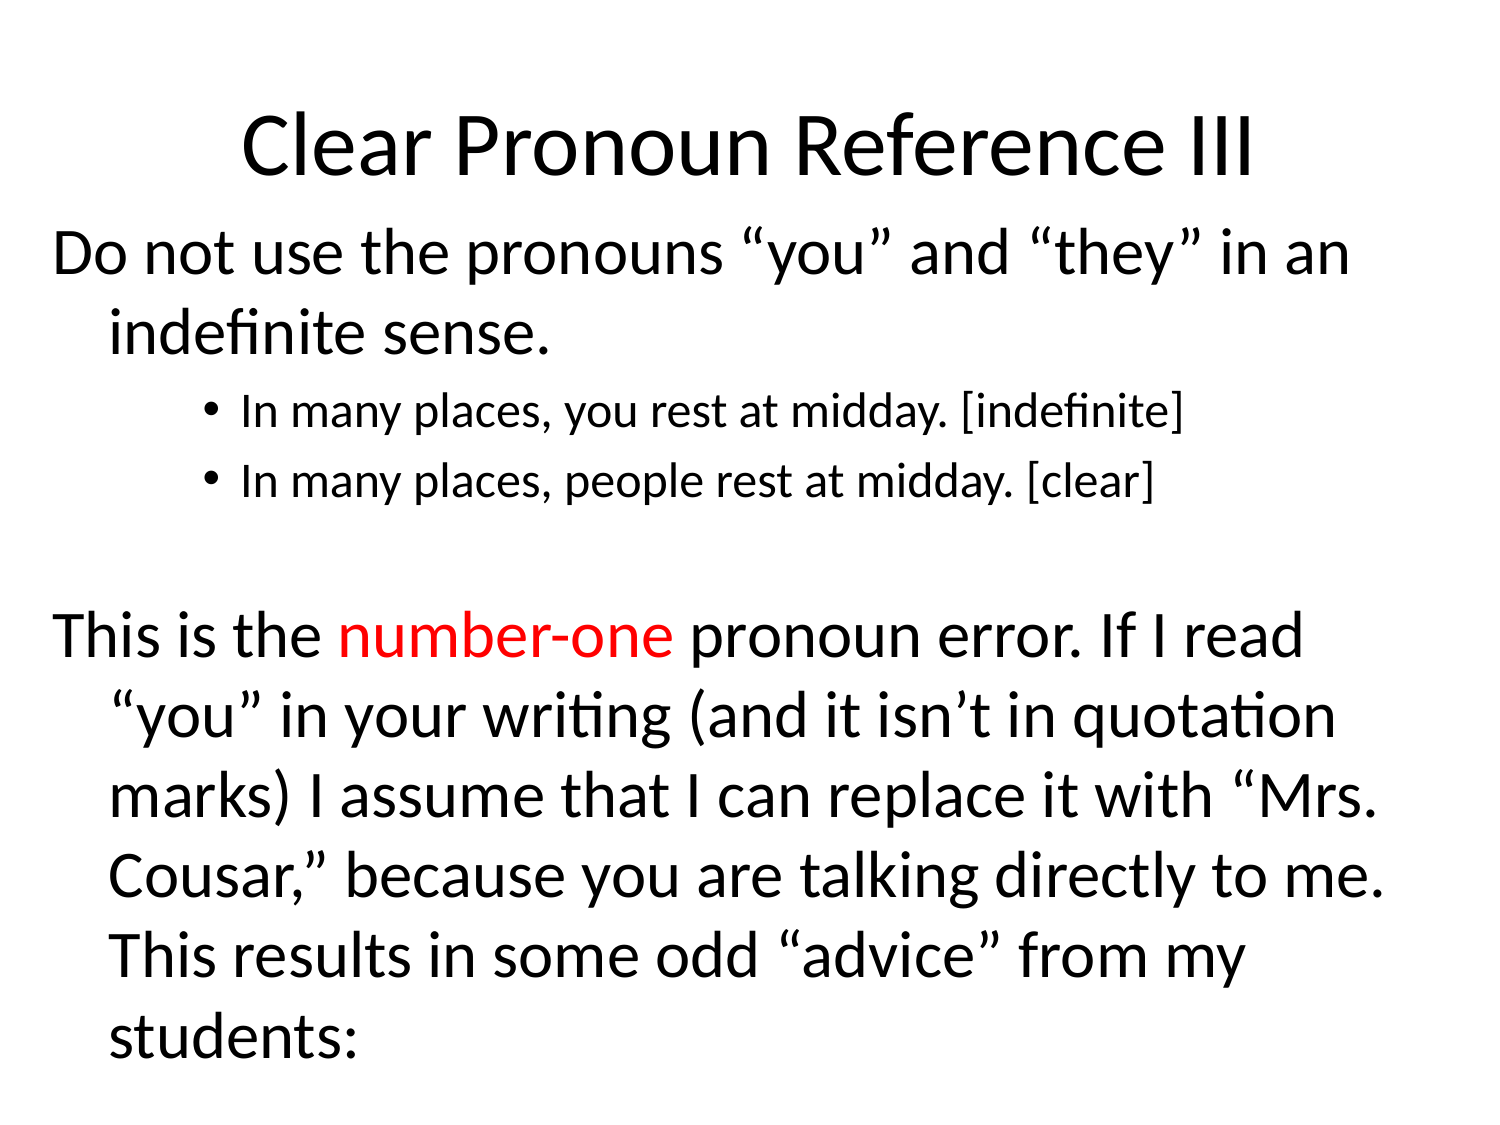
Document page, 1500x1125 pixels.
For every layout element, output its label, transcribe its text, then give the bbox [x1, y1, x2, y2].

list Do not use the pronouns “you” and “they” in an indefinite sense. In many places, you rest at midday. [indefinite] In many places, people rest at midday. [clear] This is the number-one pronoun error. If I read “you” in your writing (and it isn’t in quotation marks) I assume that I can replace it with “Mrs. Cousar,” because you are talking directly to me. This results in some odd “advice” from my students: [37, 200, 1475, 1100]
title Clear Pronoun Reference III [75, 45, 1425, 200]
